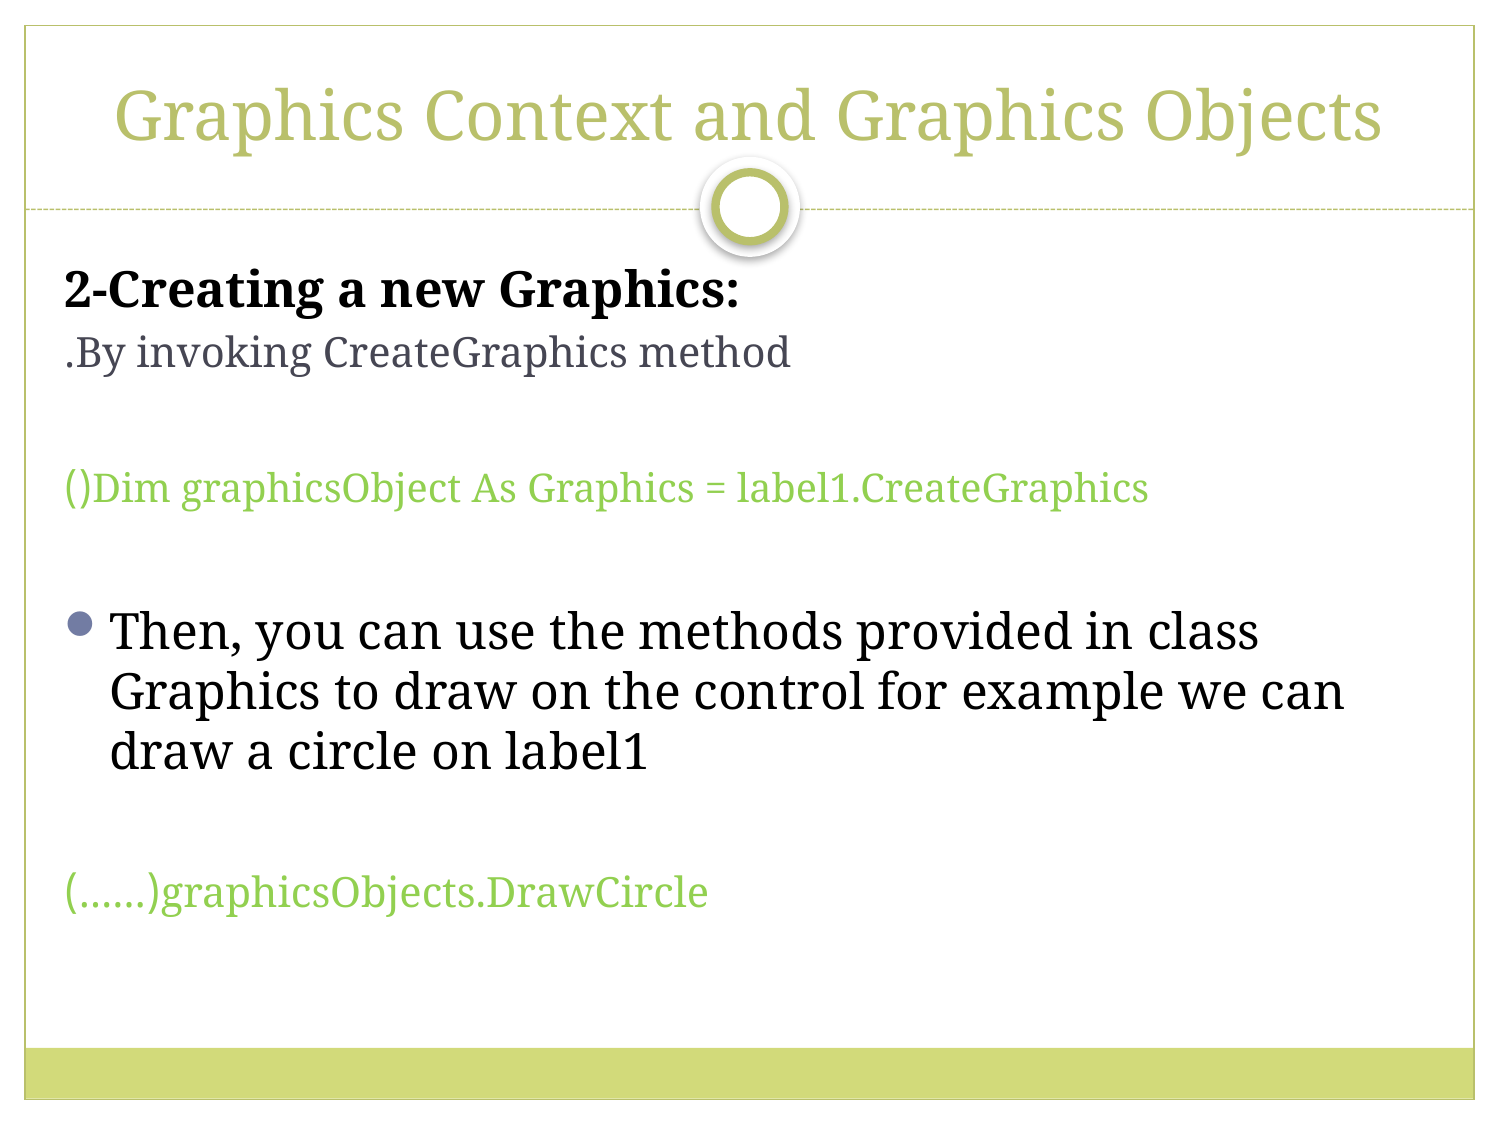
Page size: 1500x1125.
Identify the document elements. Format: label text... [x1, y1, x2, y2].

list 2-Creating a new Graphics: By invoking CreateGraphics method. Dim graphicsObject As Graphics = label1.CreateGraphics() Then, you can use the methods provided in class Graphics to draw on the control for example we can draw a circle on label1 graphicsObjects.DrawCircle(……) [49, 250, 1445, 1001]
title Graphics Context and Graphics Objects [49, 37, 1450, 162]
